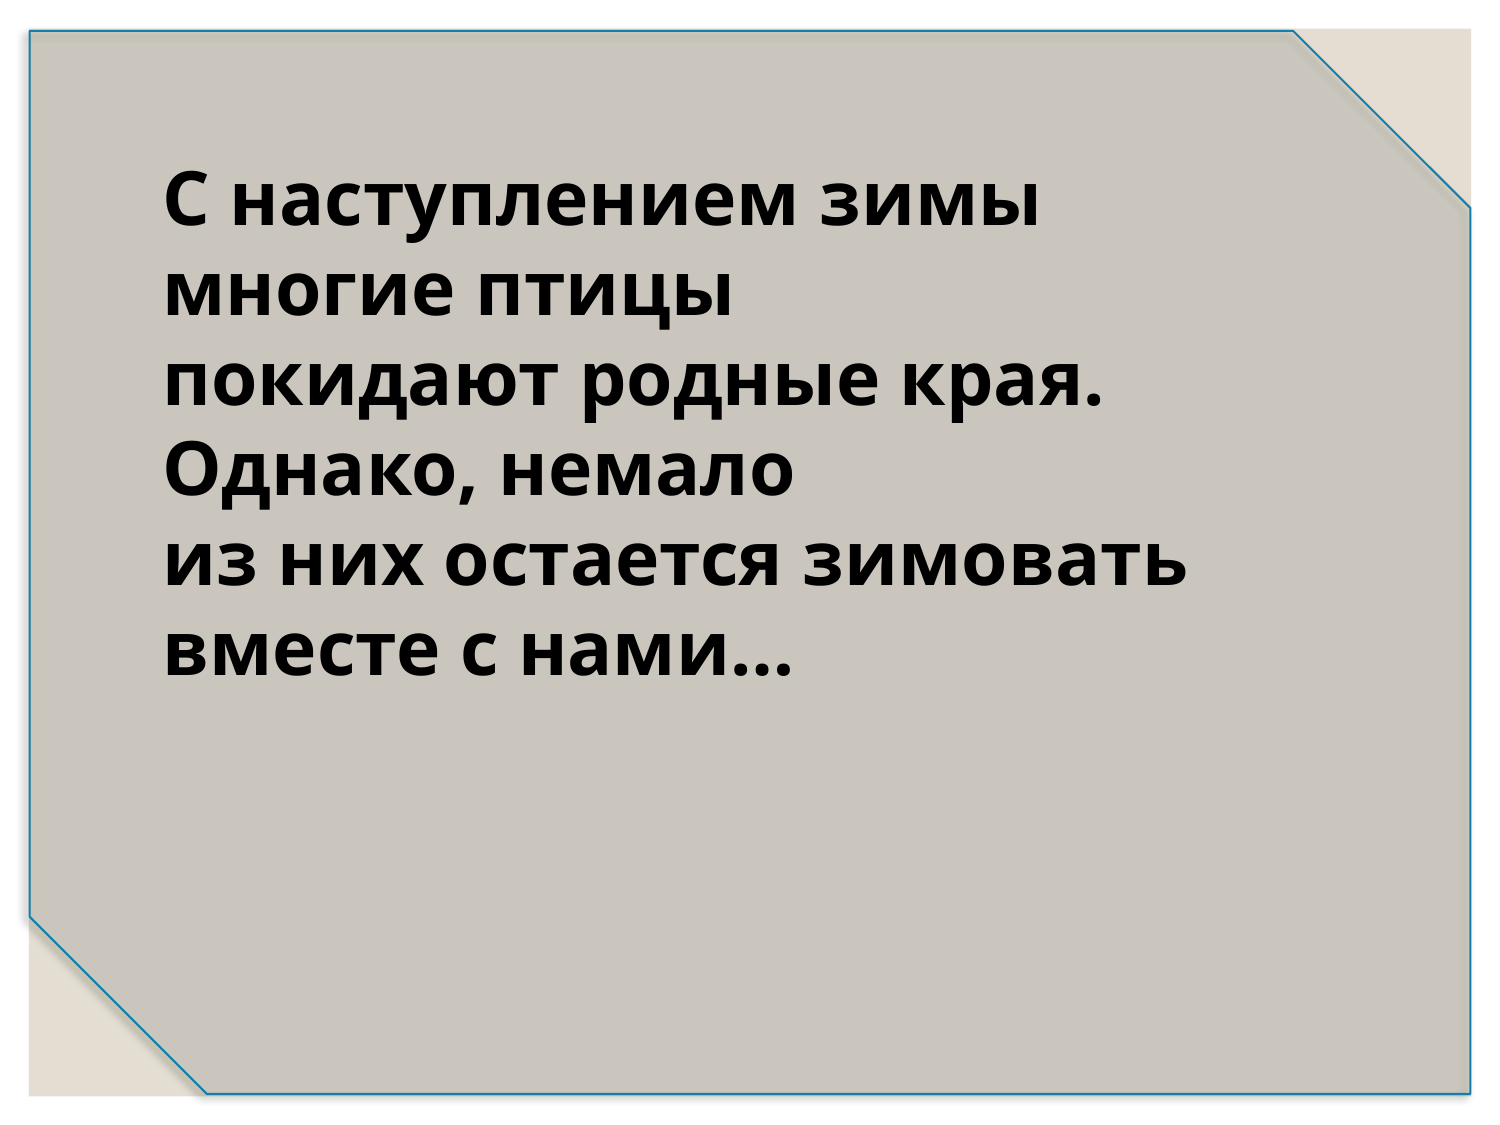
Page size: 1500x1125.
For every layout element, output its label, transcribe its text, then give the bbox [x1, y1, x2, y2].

text_box С наступлением зимы многие птицы покидают родные края. Однако, немало из них остается зимовать вместе с нами… [147, 142, 1282, 698]
text_box [28, 29, 1472, 1096]
